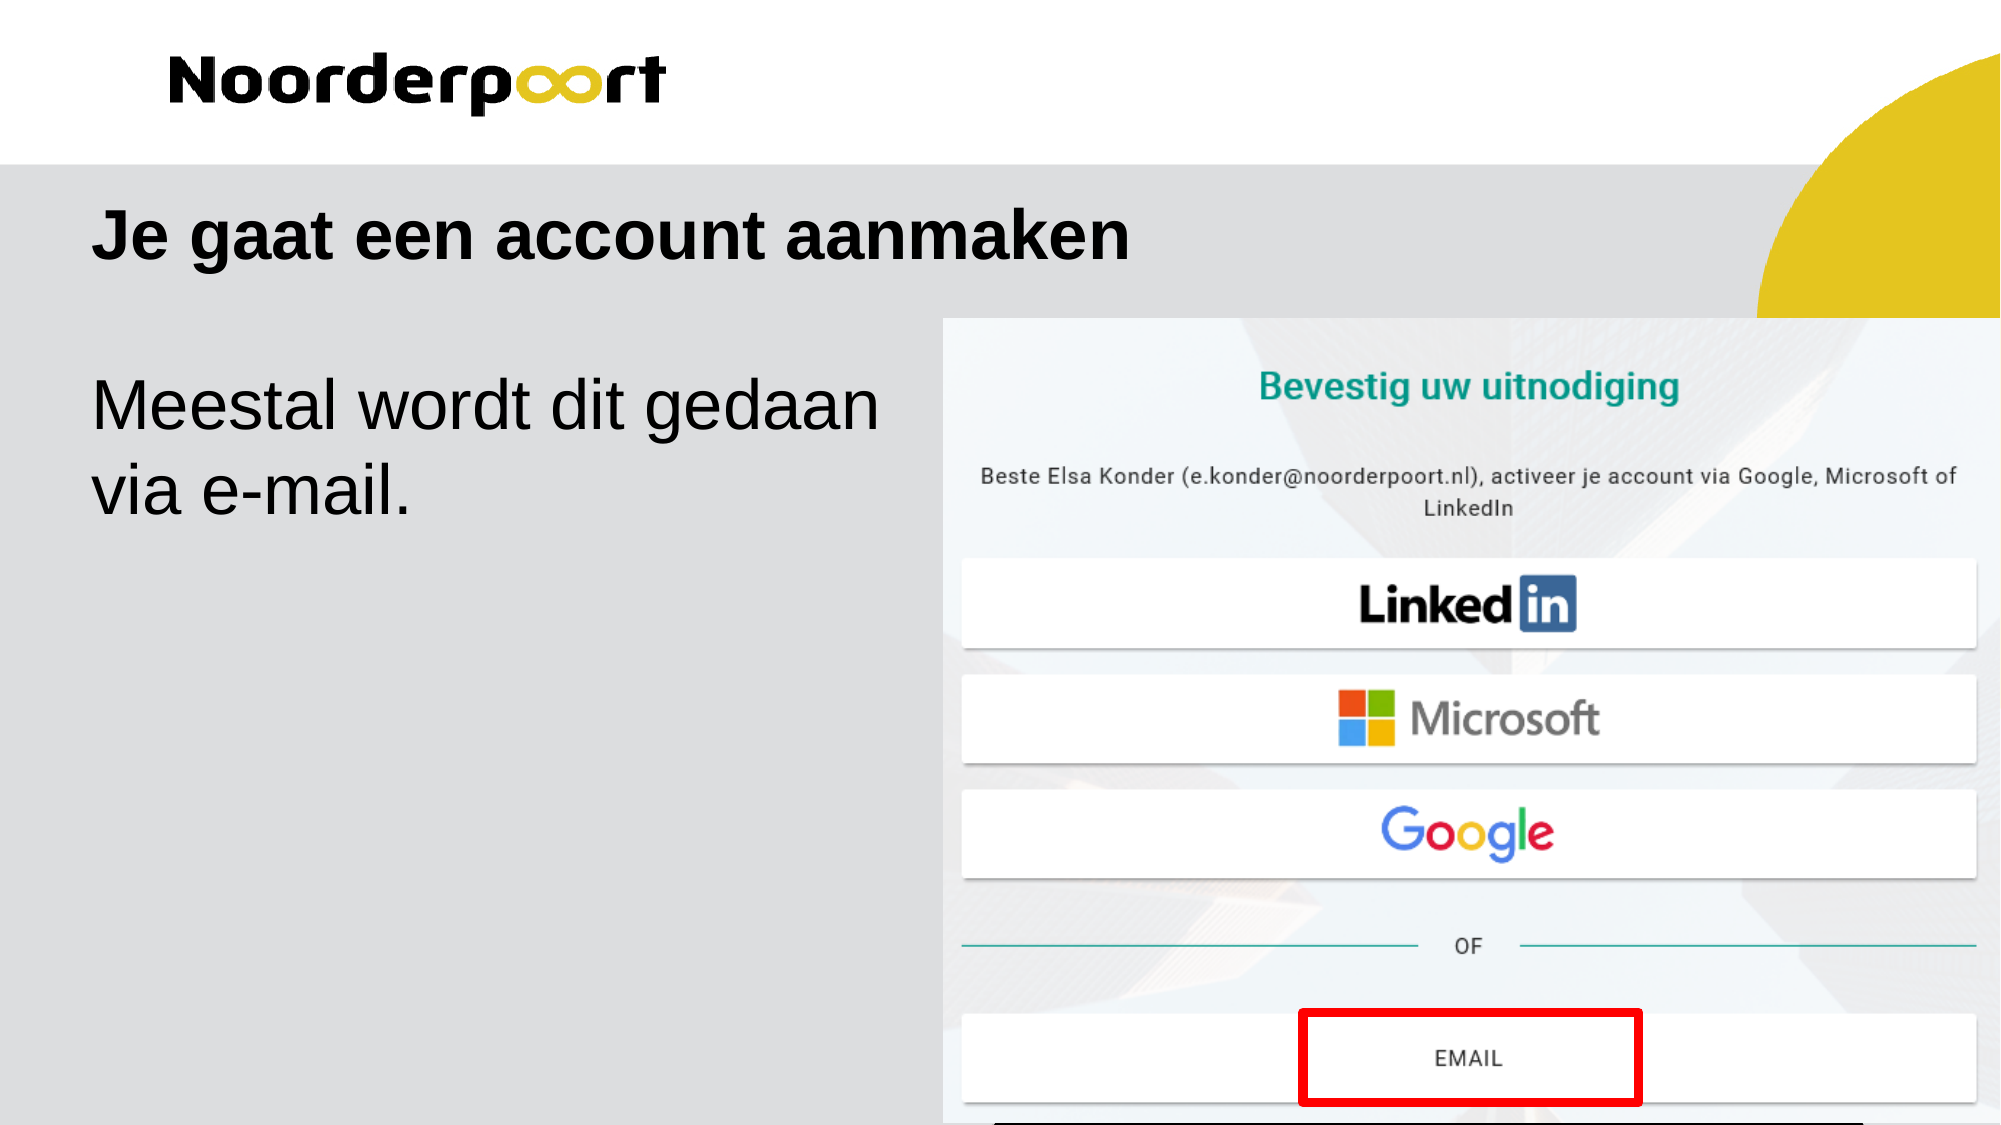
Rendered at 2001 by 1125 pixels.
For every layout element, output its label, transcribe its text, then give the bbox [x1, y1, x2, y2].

picture [0, 0, 2001, 1125]
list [942, 318, 2000, 1124]
title Je gaat een account aanmaken Meestal wordt dit gedaan via e-mail. [76, 305, 1654, 412]
